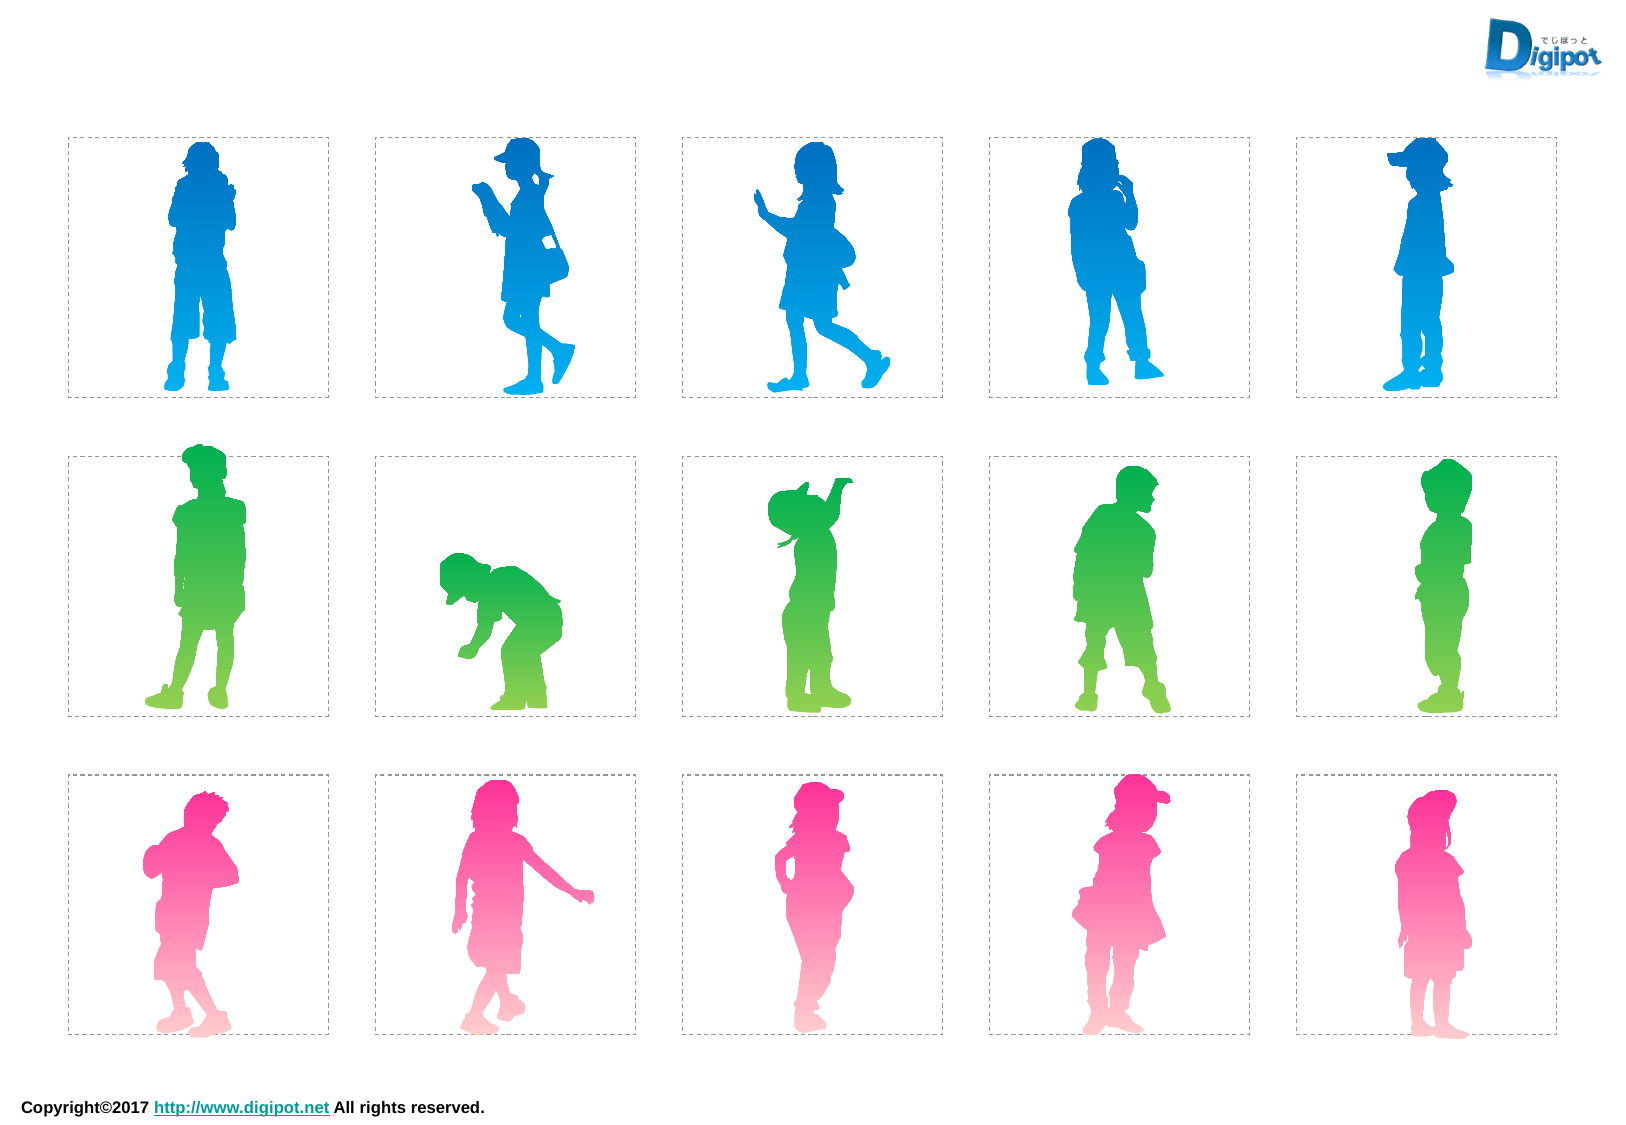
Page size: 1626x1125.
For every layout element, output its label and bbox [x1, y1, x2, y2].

text_box [1072, 465, 1171, 714]
text_box [775, 782, 854, 1033]
text_box [1394, 789, 1473, 1040]
text_box [145, 444, 247, 710]
text_box [768, 477, 854, 713]
text_box [452, 780, 595, 1035]
text_box [143, 791, 240, 1038]
text_box [1415, 459, 1473, 713]
text_box [1071, 774, 1171, 1035]
text_box [164, 142, 237, 392]
text_box [1382, 137, 1454, 392]
text_box [440, 553, 564, 711]
text_box [471, 137, 576, 396]
text_box [754, 141, 891, 393]
picture [1485, 18, 1602, 82]
text_box [1067, 138, 1164, 386]
